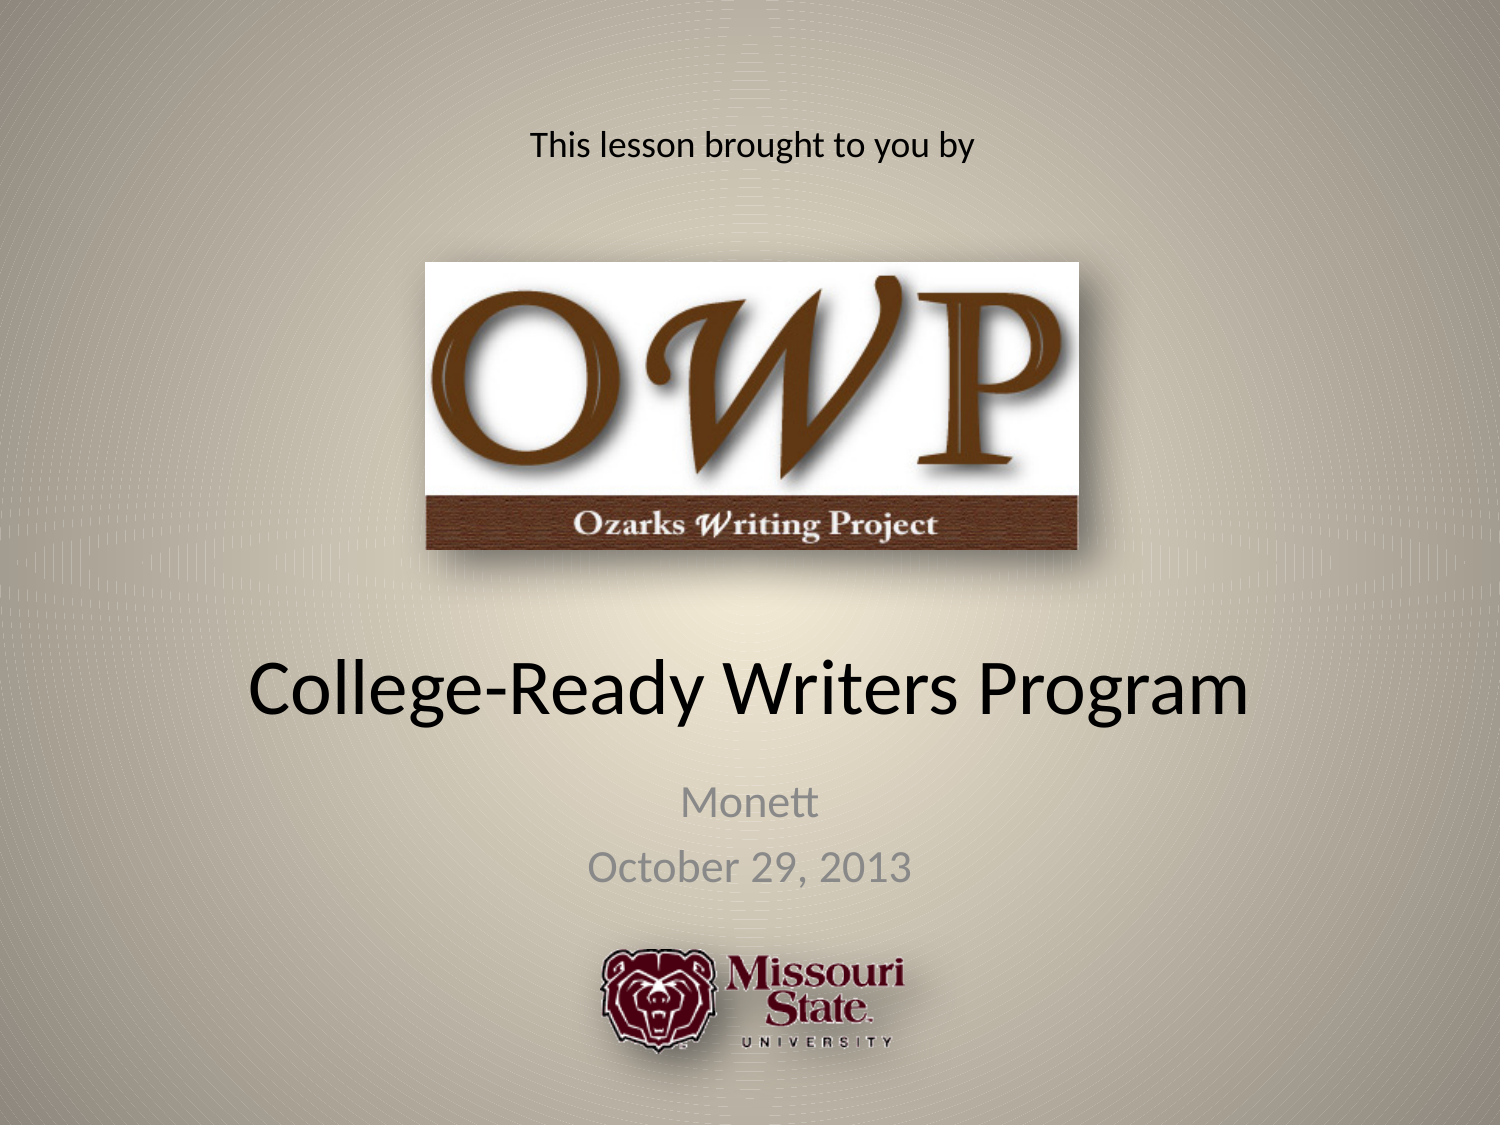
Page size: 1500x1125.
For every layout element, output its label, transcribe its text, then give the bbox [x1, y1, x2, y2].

title College-Ready Writers Program [112, 600, 1388, 767]
picture [599, 949, 905, 1054]
text_box This lesson brought to you by [515, 112, 991, 173]
subtitle Monett October 29, 2013 [225, 699, 1275, 901]
picture [424, 262, 1080, 551]
